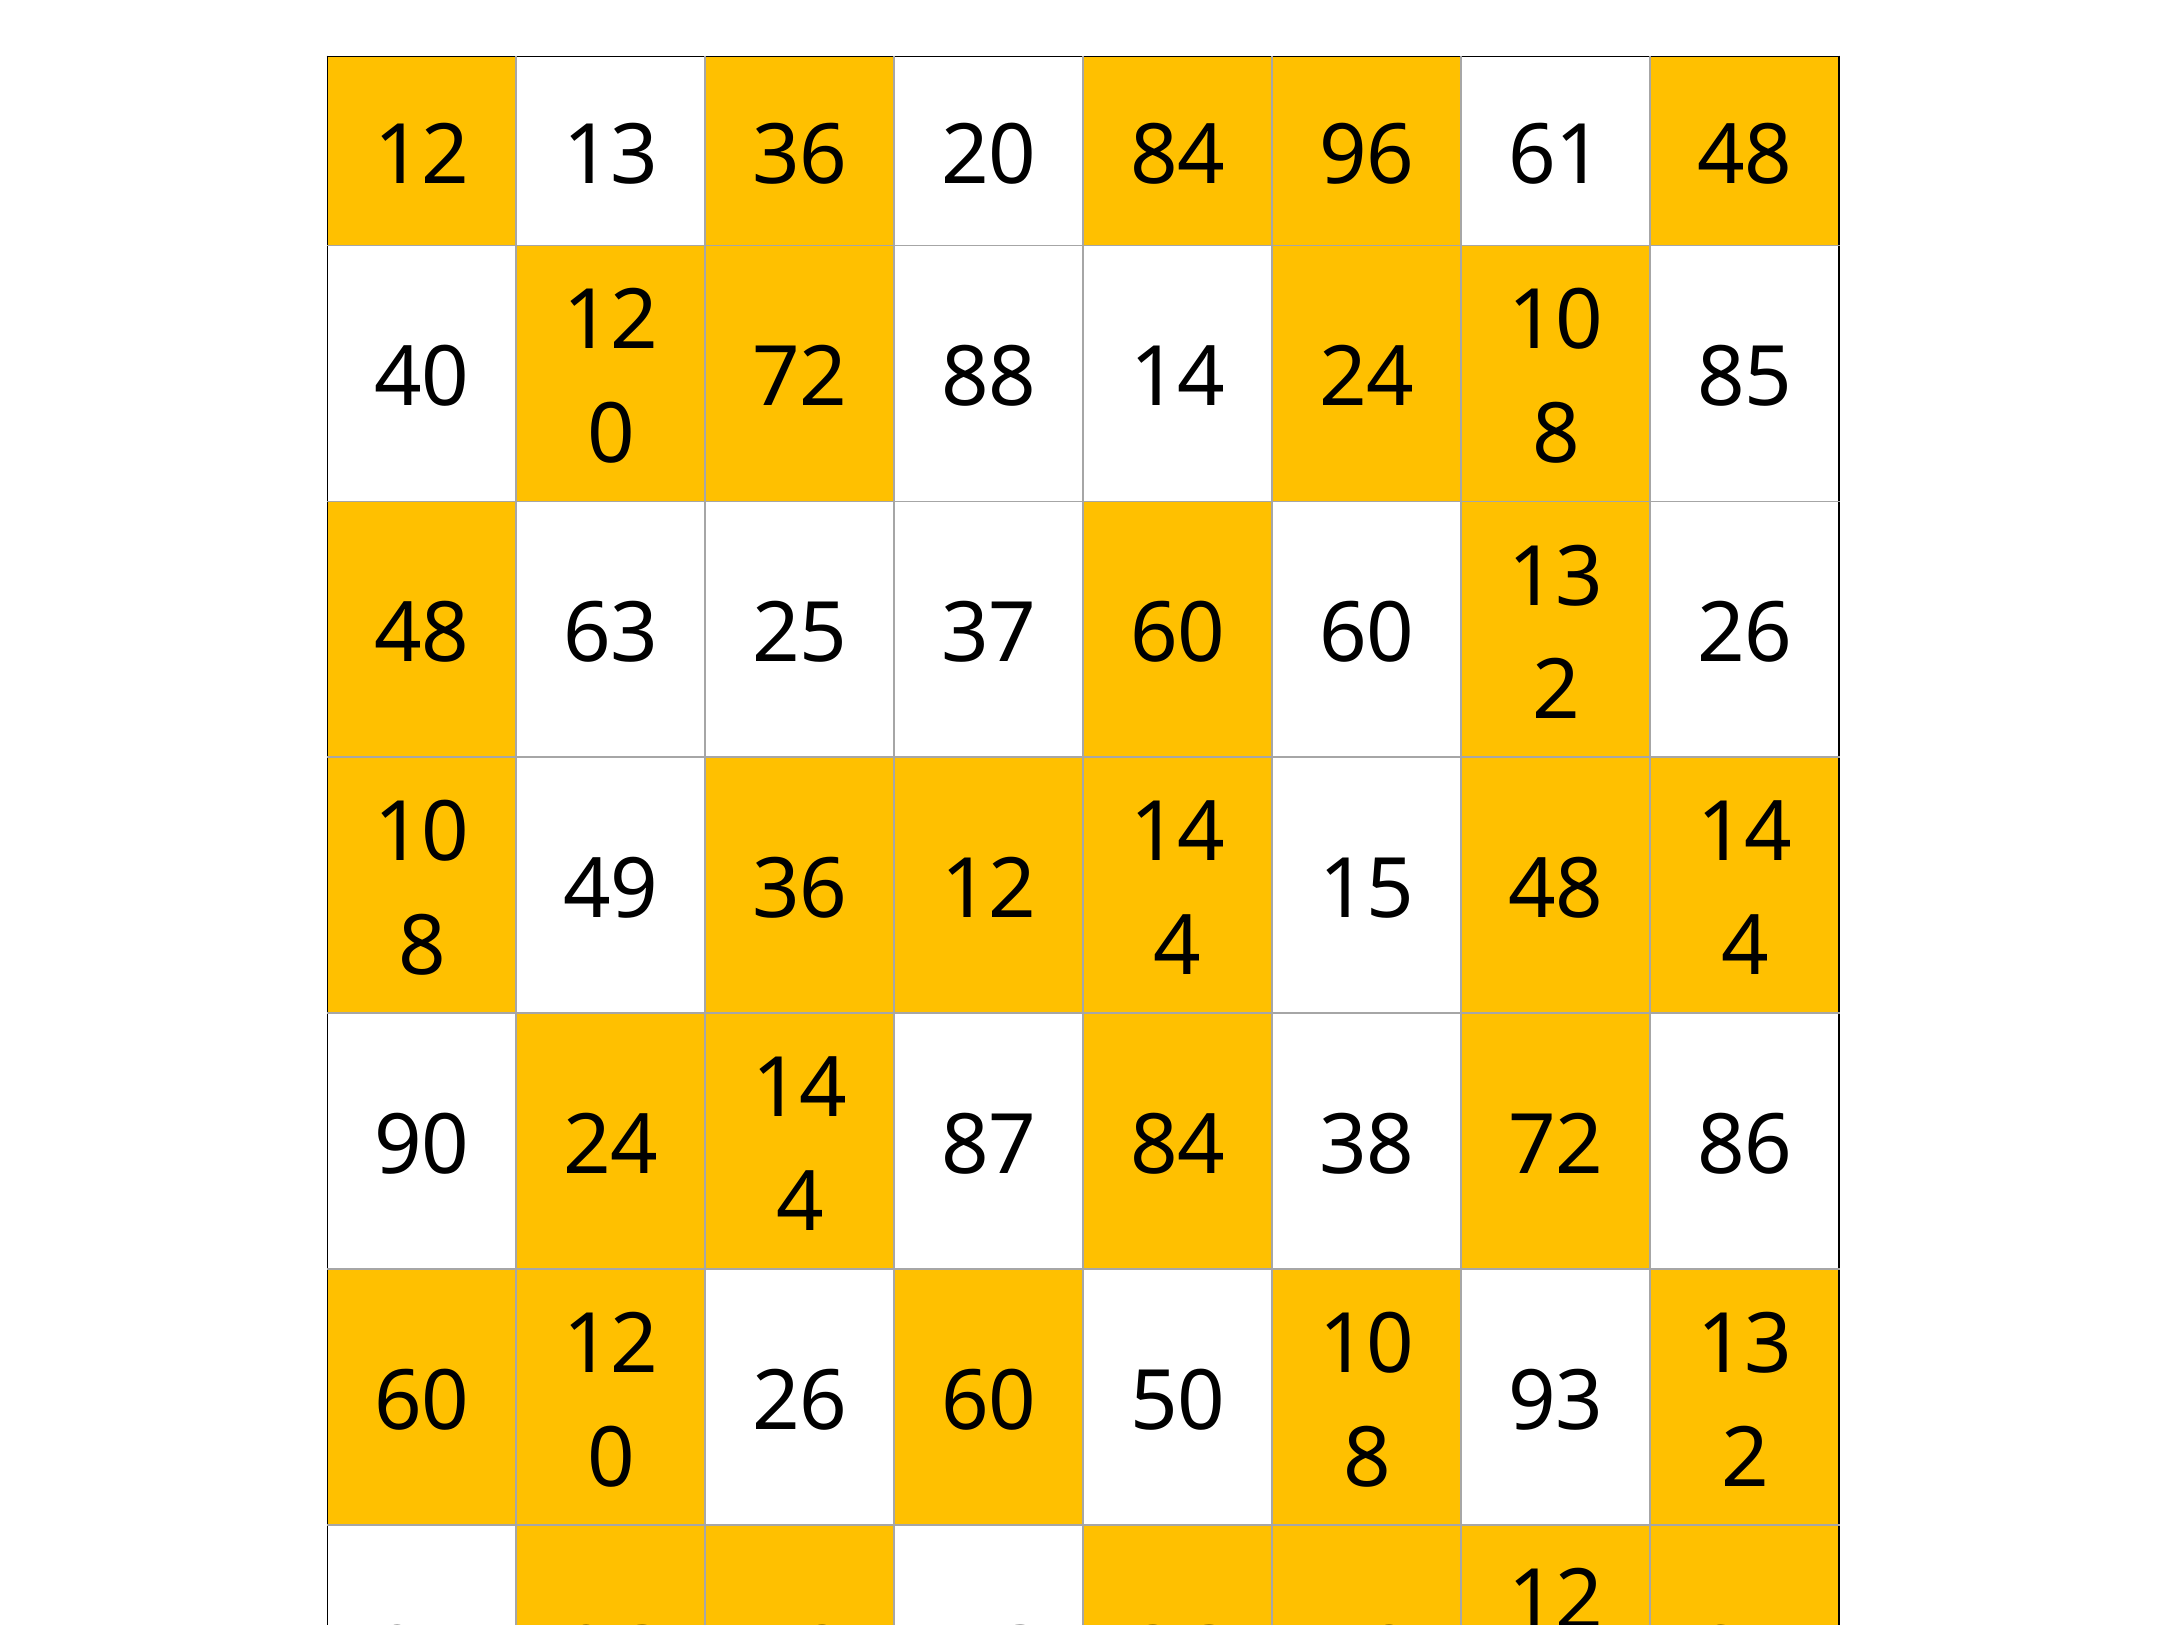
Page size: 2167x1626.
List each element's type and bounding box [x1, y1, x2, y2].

table_cell [895, 1270, 1082, 1524]
table_cell [1273, 246, 1460, 501]
table_header [706, 57, 893, 245]
table_cell [1462, 502, 1649, 756]
table_header [1651, 57, 1838, 245]
table_cell [1273, 1014, 1460, 1268]
table_cell [706, 1526, 893, 1625]
table_cell [517, 246, 704, 501]
table_cell [895, 1014, 1082, 1268]
table_cell [1651, 1014, 1838, 1268]
table_cell [1084, 246, 1271, 501]
table_cell [328, 502, 515, 756]
table_cell [1273, 502, 1460, 756]
table_header [1084, 57, 1271, 245]
table_cell [1462, 758, 1649, 1012]
table_header [895, 57, 1082, 245]
table_cell [1273, 758, 1460, 1012]
table_cell [1462, 1014, 1649, 1268]
table_header [1462, 57, 1649, 245]
table_cell [706, 1270, 893, 1524]
table_cell [895, 502, 1082, 756]
table_cell [1651, 758, 1838, 1012]
table_cell [517, 1526, 704, 1625]
table_cell [1462, 1526, 1649, 1625]
table_cell [517, 502, 704, 756]
table_cell [328, 1014, 515, 1268]
table_cell [1651, 502, 1838, 756]
table_cell [328, 246, 515, 501]
table_cell [706, 246, 893, 501]
table_cell [1462, 246, 1649, 501]
table_cell [1273, 1526, 1460, 1625]
table_cell [1651, 246, 1838, 501]
table_cell [1651, 1526, 1838, 1625]
table_header [517, 57, 704, 245]
table_cell [895, 758, 1082, 1012]
table_cell [1084, 758, 1271, 1012]
table_cell [1084, 1270, 1271, 1524]
table_cell [328, 1526, 515, 1625]
table_cell [1084, 1526, 1271, 1625]
table_cell [328, 758, 515, 1012]
table_cell [706, 502, 893, 756]
table_cell [1273, 1270, 1460, 1524]
table_header [1273, 57, 1460, 245]
table_cell [517, 1014, 704, 1268]
table_cell [1084, 502, 1271, 756]
table_cell [1651, 1270, 1838, 1524]
table_header [328, 57, 515, 245]
table_cell [706, 1014, 893, 1268]
table_cell [1462, 1270, 1649, 1524]
table_cell [328, 1270, 515, 1524]
table_cell [895, 246, 1082, 501]
table_cell [517, 1270, 704, 1524]
table_cell [895, 1526, 1082, 1625]
table_cell [1084, 1014, 1271, 1268]
table_cell [706, 758, 893, 1012]
table_cell [517, 758, 704, 1012]
